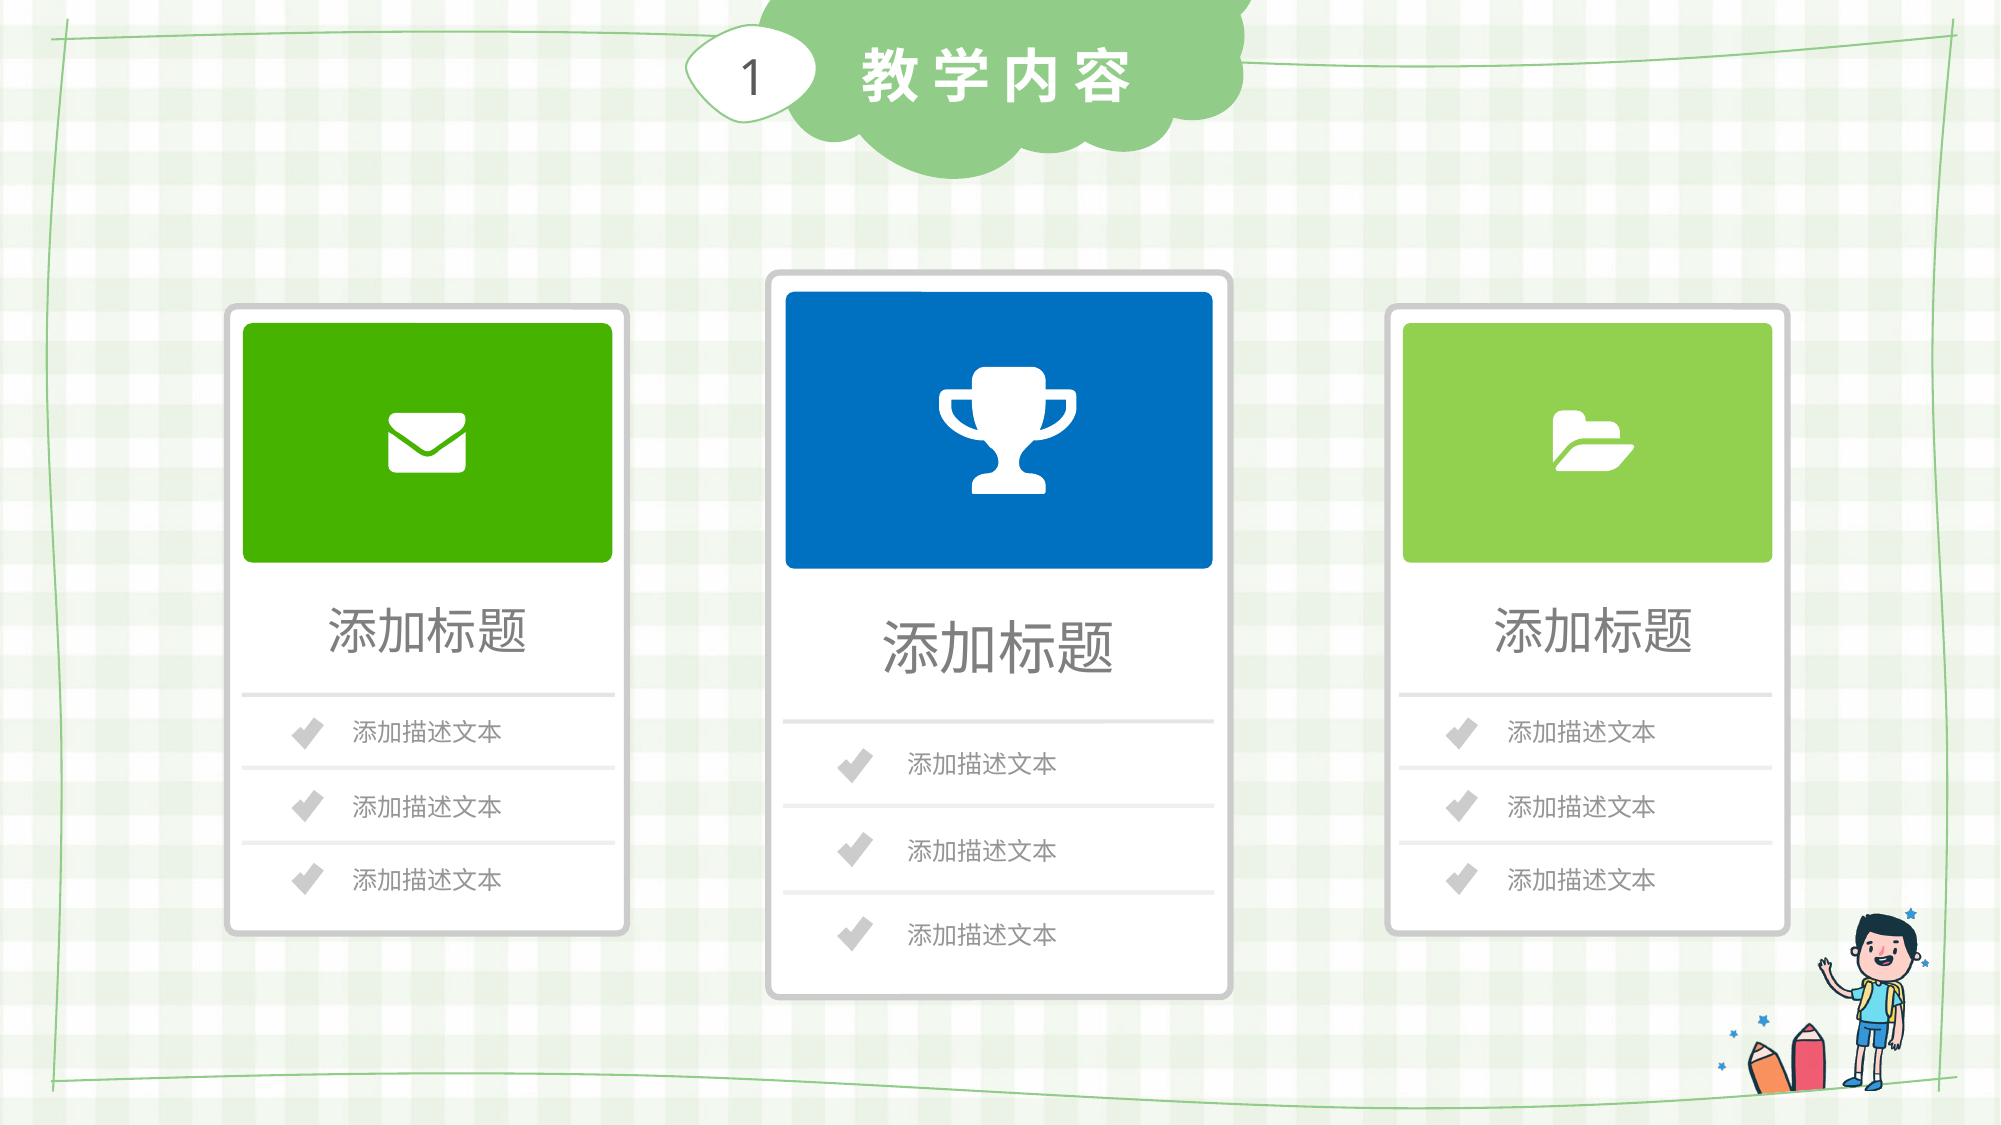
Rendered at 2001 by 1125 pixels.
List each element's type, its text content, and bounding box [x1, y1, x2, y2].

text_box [226, 306, 627, 934]
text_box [1387, 306, 1788, 934]
text_box 1 [723, 37, 782, 113]
picture [1714, 908, 1929, 1096]
text_box 教学内容 [857, 39, 1158, 140]
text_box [768, 272, 1231, 998]
